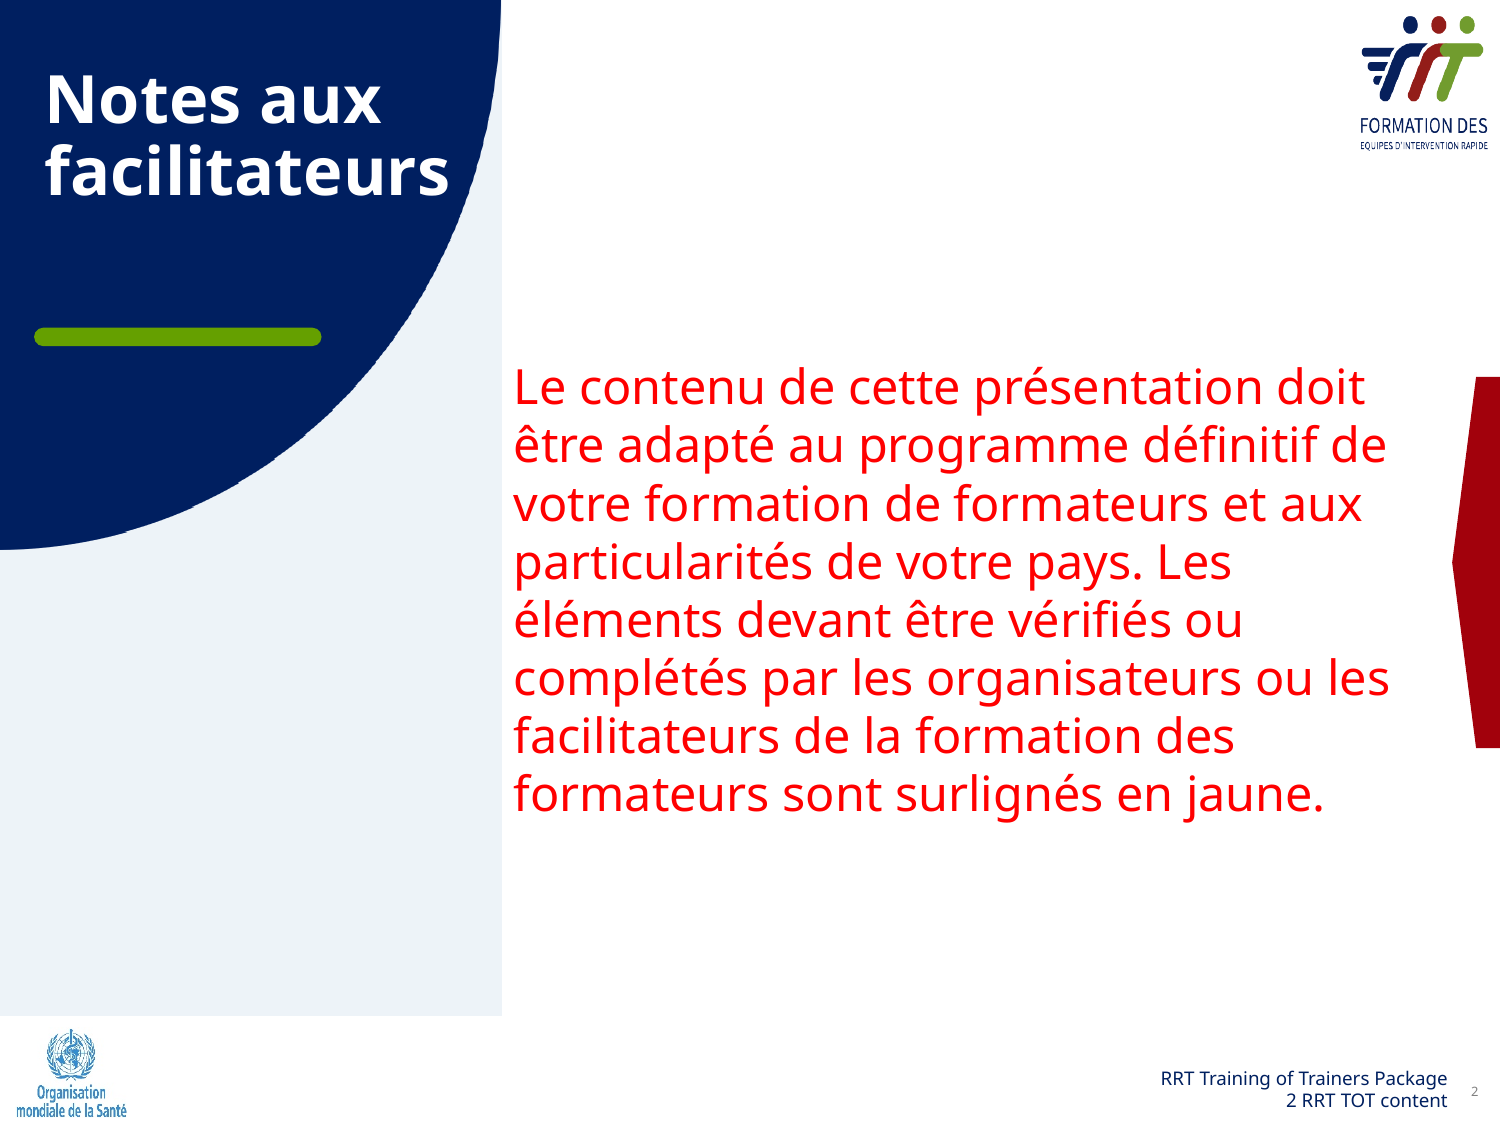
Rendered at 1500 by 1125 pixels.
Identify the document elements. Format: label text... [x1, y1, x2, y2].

list Le contenu de cette présentation doit être adapté au programme définitif de votre formation de formateurs et aux particularités de votre pays. Les éléments devant être vérifiés ou complétés par les organisateurs ou les facilitateurs de la formation des formateurs sont surlignés en jaune. [505, 348, 1453, 832]
picture [0, 0, 502, 1018]
picture [15, 1027, 127, 1118]
title Notes aux facilitateurs [36, 14, 527, 263]
picture [1360, 15, 1488, 151]
